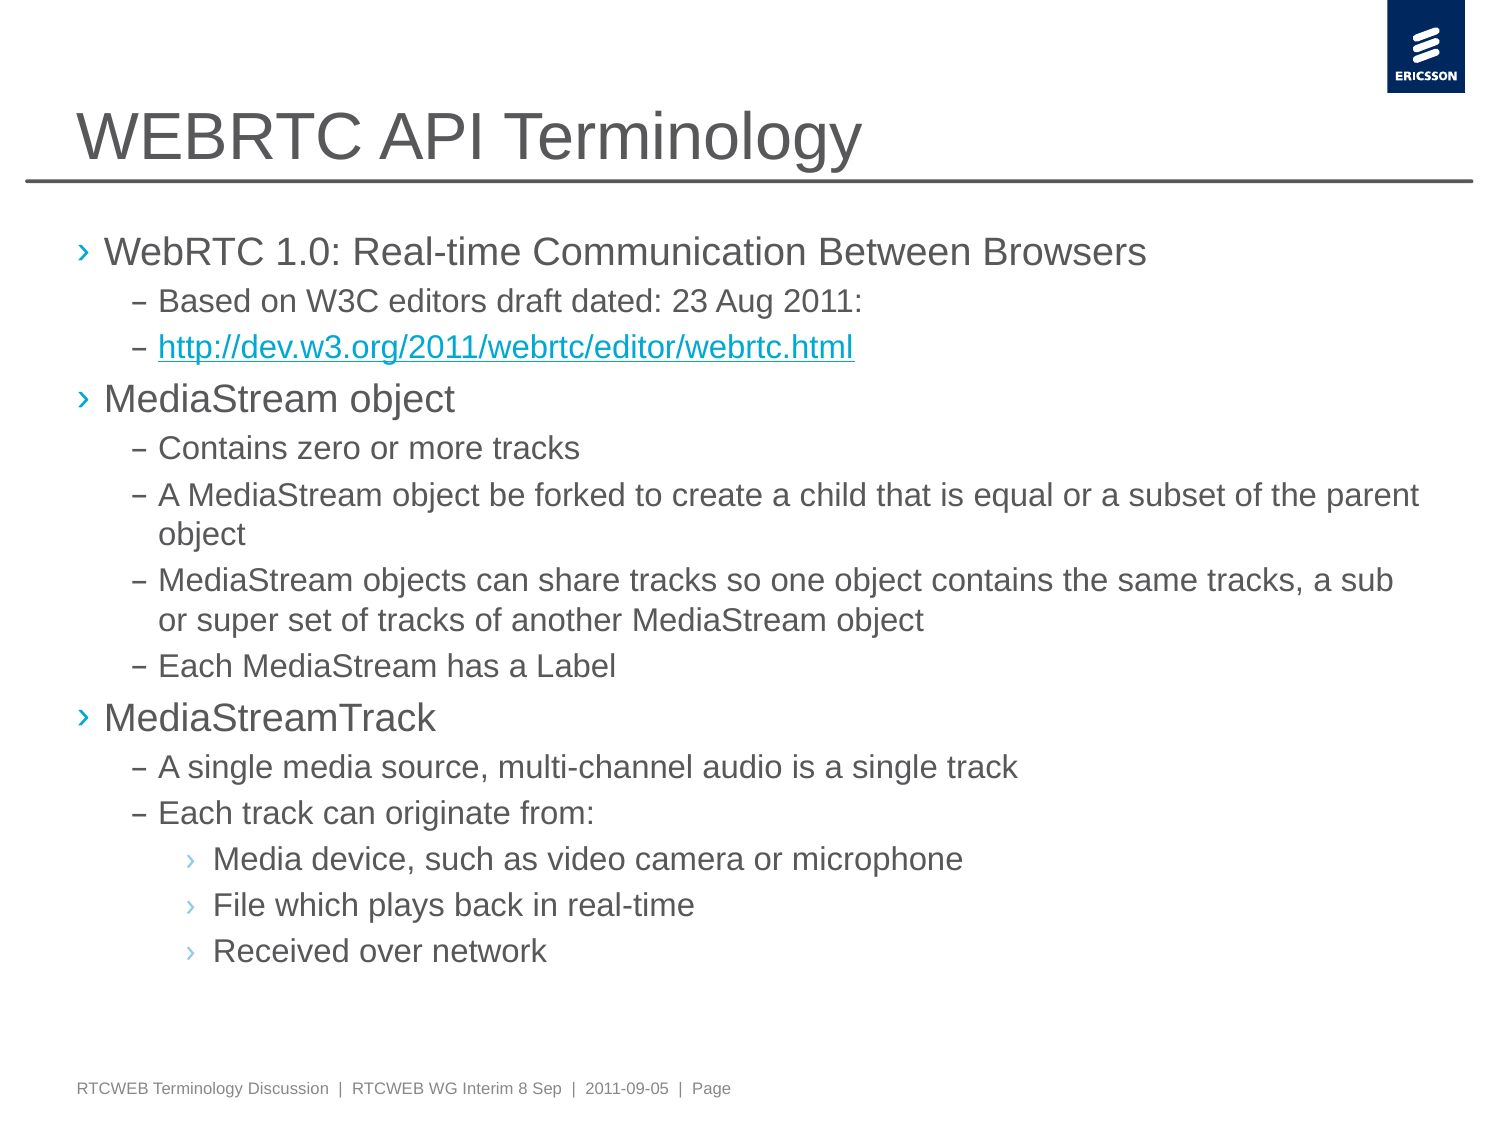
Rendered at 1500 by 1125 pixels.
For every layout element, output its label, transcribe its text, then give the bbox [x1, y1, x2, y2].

title WEBRTC API Terminology [64, 91, 1349, 173]
list WebRTC 1.0: Real-time Communication Between Browsers Based on W3C editors draft dated: 23 Aug 2011: http://dev.w3.org/2011/webrtc/editor/webrtc.html MediaStream object Contains zero or more tracks A MediaStream object be forked to create a child that is equal or a subset of the parent object MediaStream objects can share tracks so one object contains the same tracks, a sub or super set of tracks of another MediaStream object Each MediaStream has a Label MediaStreamTrack A single media source, multi-channel audio is a single track Each track can originate from: Media device, such as video camera or microphone File which plays back in real-time Received over network [65, 225, 1436, 976]
